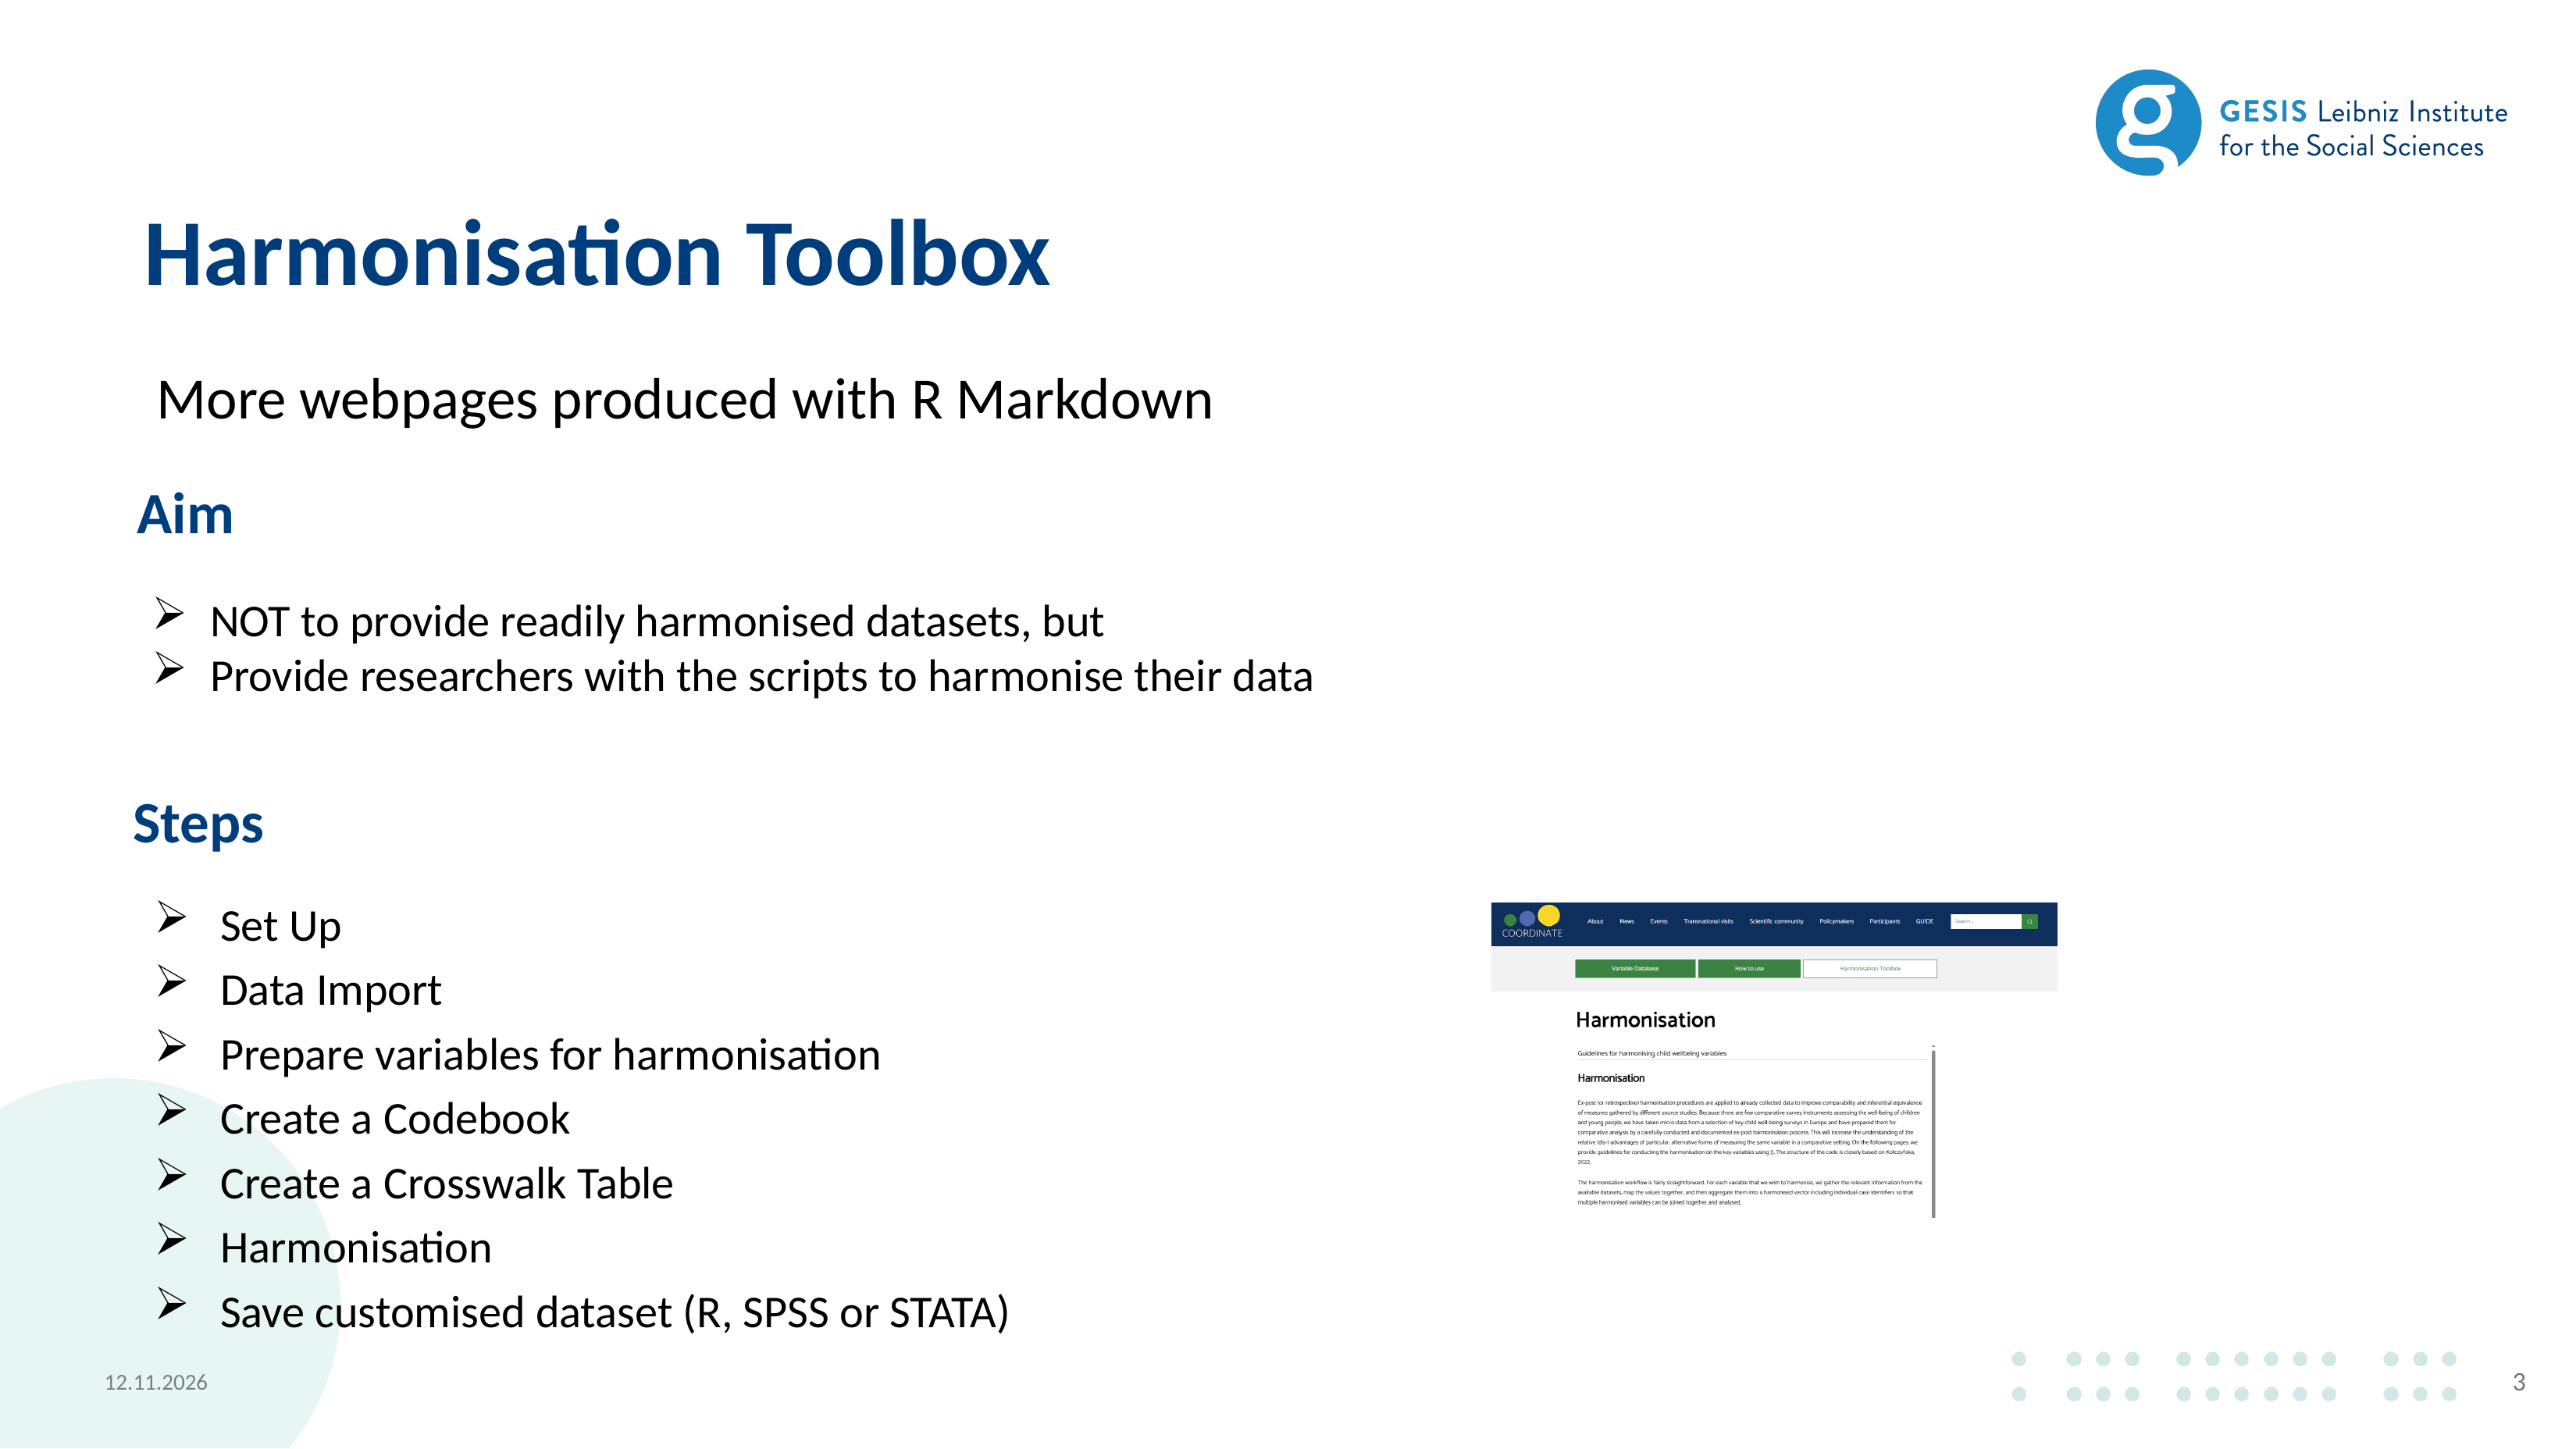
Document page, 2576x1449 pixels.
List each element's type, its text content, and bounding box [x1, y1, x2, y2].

text_box More webpages produced with R Markdown [144, 354, 1871, 472]
slide_number 3 [1931, 1341, 2538, 1419]
text_box NOT to provide readily harmonised datasets, but Provide researchers with the scripts to harmonise their data [140, 585, 1730, 742]
picture [1491, 903, 2058, 1218]
title Harmonisation Toolbox [132, 193, 1851, 316]
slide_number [92, 1342, 672, 1420]
list Aim [125, 477, 1261, 555]
picture [2096, 69, 2521, 176]
text_box Steps [121, 786, 1257, 864]
text_box Set Up Data Import Prepare variables for harmonisation Create a Codebook Create a Crosswalk Table Harmonisation Save customised dataset (R, SPSS or STATA) [139, 889, 1360, 1342]
